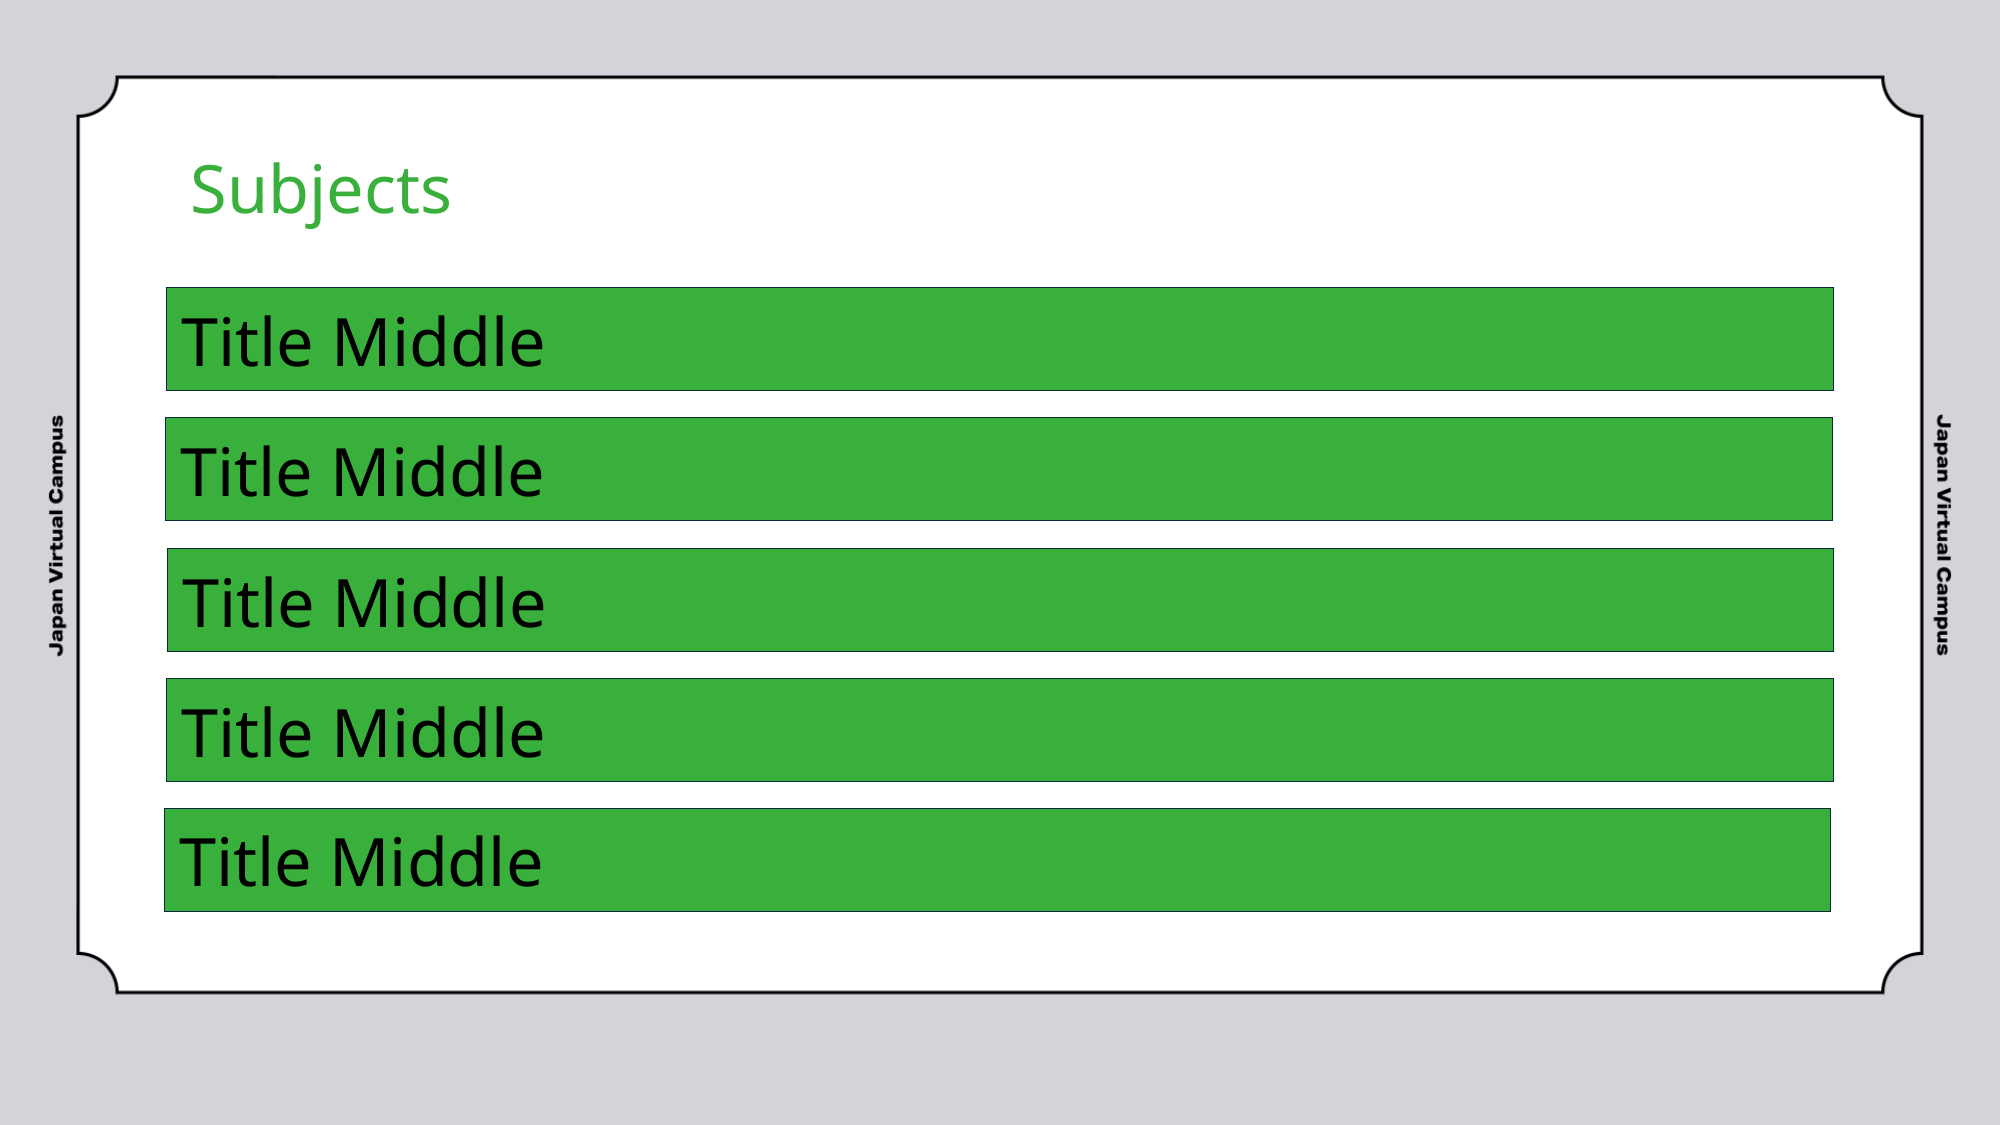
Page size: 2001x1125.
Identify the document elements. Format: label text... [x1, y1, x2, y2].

text_box Title Middle [166, 547, 1836, 653]
text_box Subjects [175, 139, 468, 234]
text_box Title Middle [165, 286, 1835, 392]
text_box Title Middle [163, 807, 1833, 913]
text_box Title Middle [164, 416, 1834, 522]
text_box Title Middle [165, 677, 1835, 783]
picture [0, 0, 2000, 1125]
